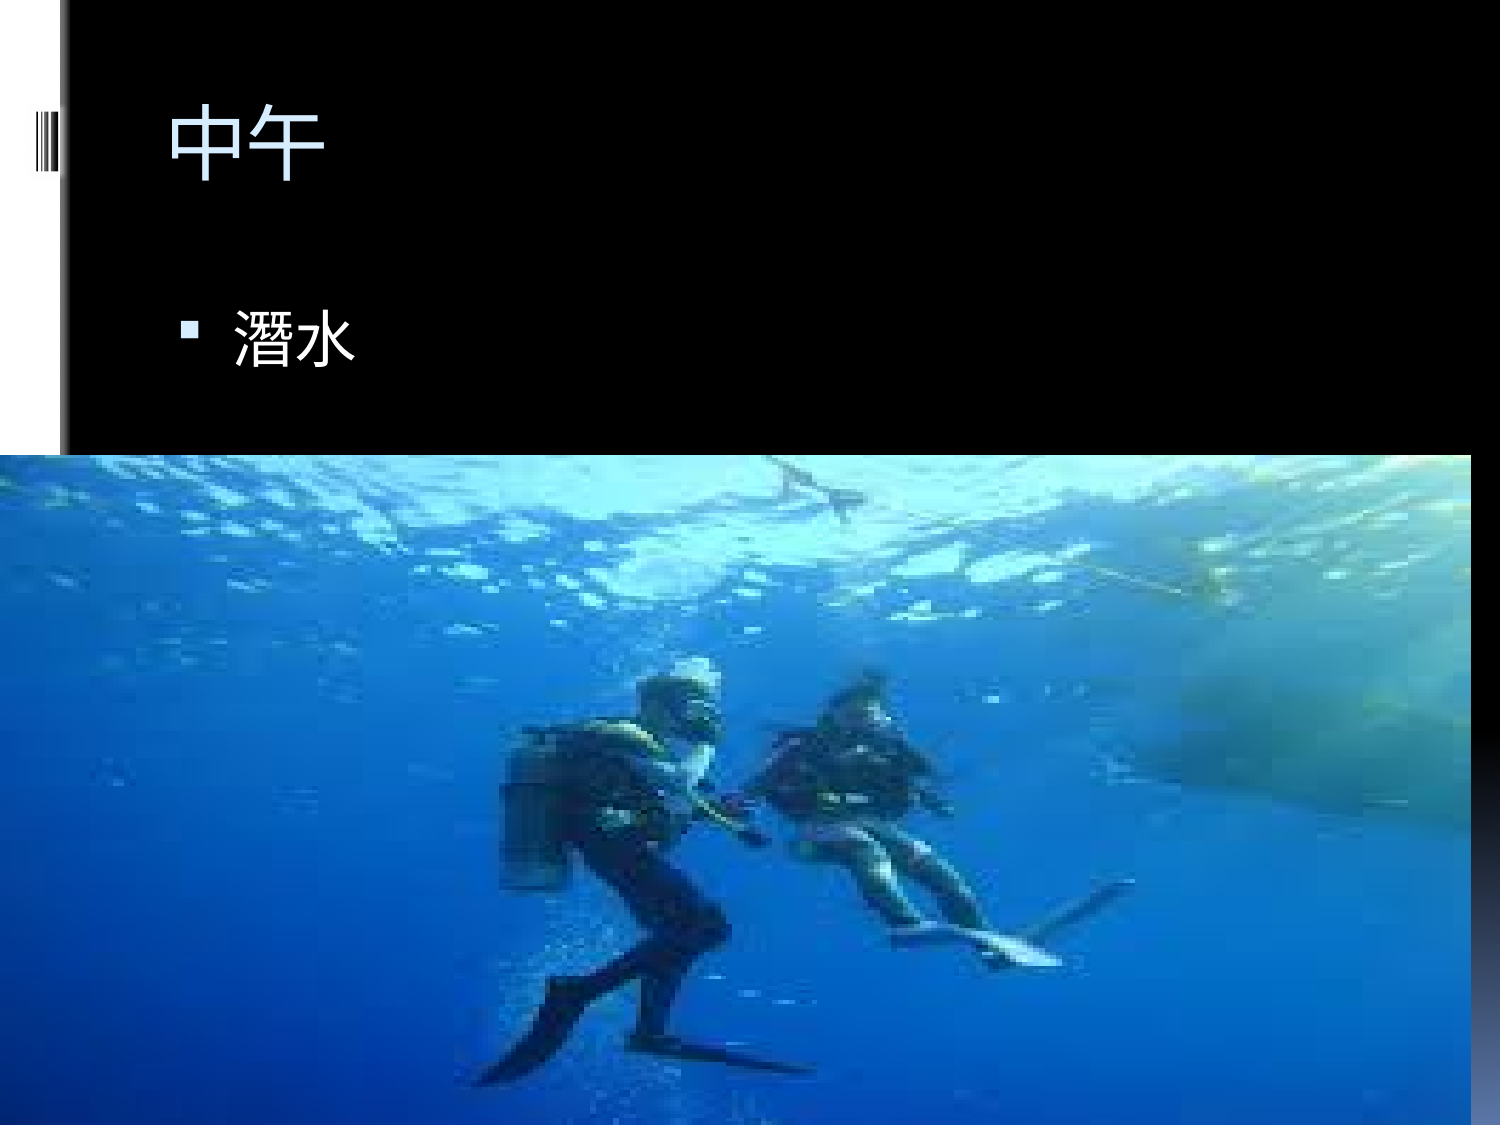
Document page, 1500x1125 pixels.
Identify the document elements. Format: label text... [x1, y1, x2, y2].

picture [0, 455, 1471, 1125]
title 中午 [150, 83, 1425, 234]
list 潛水 [150, 292, 1425, 449]
